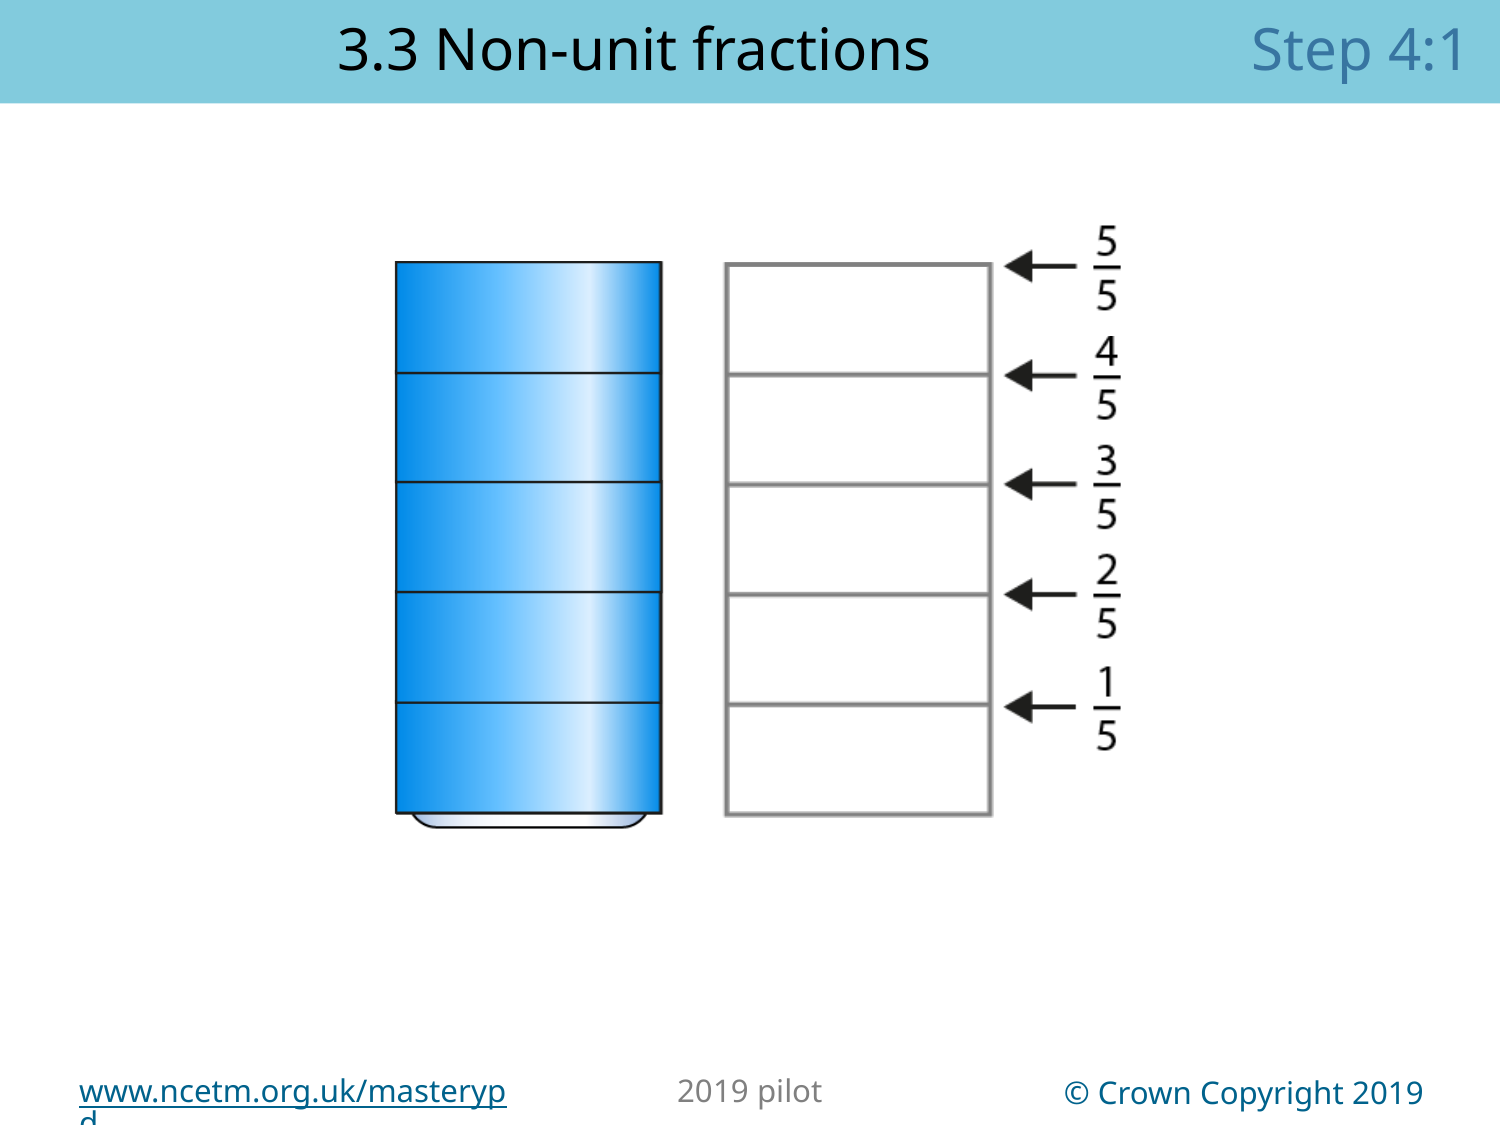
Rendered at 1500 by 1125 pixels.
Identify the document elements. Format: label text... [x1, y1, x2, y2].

picture [349, 261, 1000, 868]
picture [1001, 221, 1164, 880]
list 3.3 Non-unit fractions Step 4:1 [0, 0, 1500, 104]
